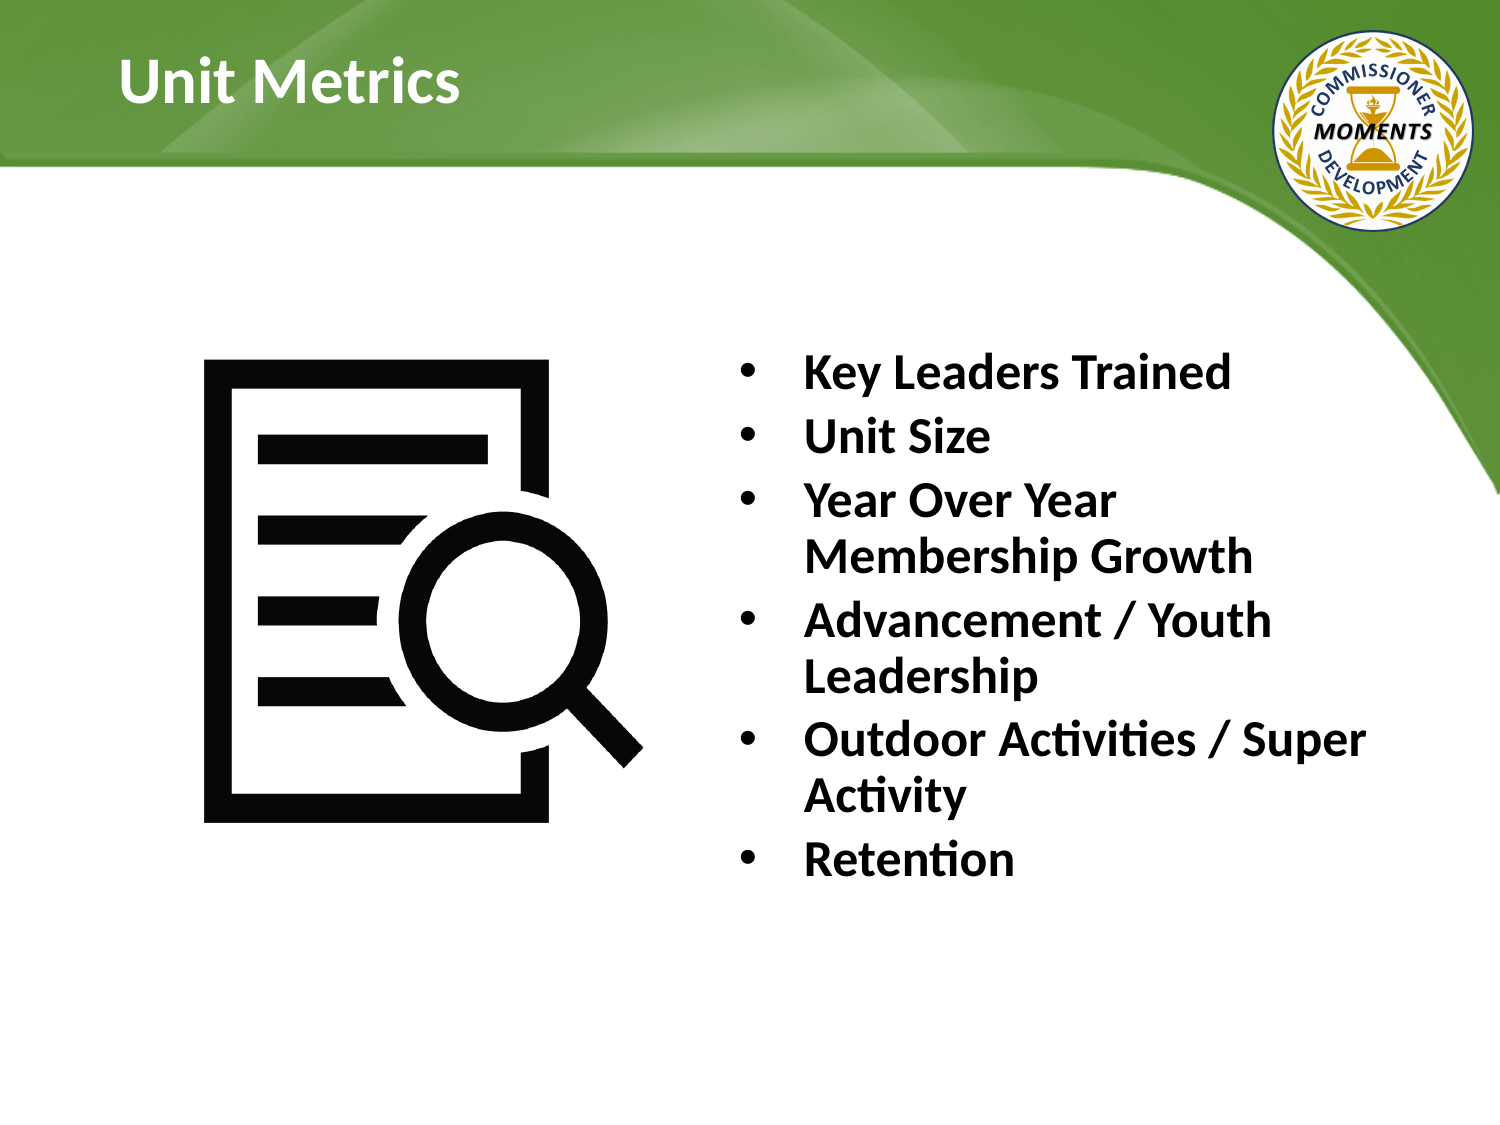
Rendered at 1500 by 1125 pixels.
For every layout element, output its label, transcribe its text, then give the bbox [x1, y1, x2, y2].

picture [202, 358, 645, 824]
text_box Key Leaders Trained Unit Size Year Over Year Membership Growth Advancement / Youth Leadership Outdoor Activities / Super Activity Retention [727, 339, 1397, 908]
text_box Unit Metrics [103, 38, 1251, 127]
title Key Metrics (Objective) [363, 168, 1397, 302]
picture [1272, 30, 1474, 232]
